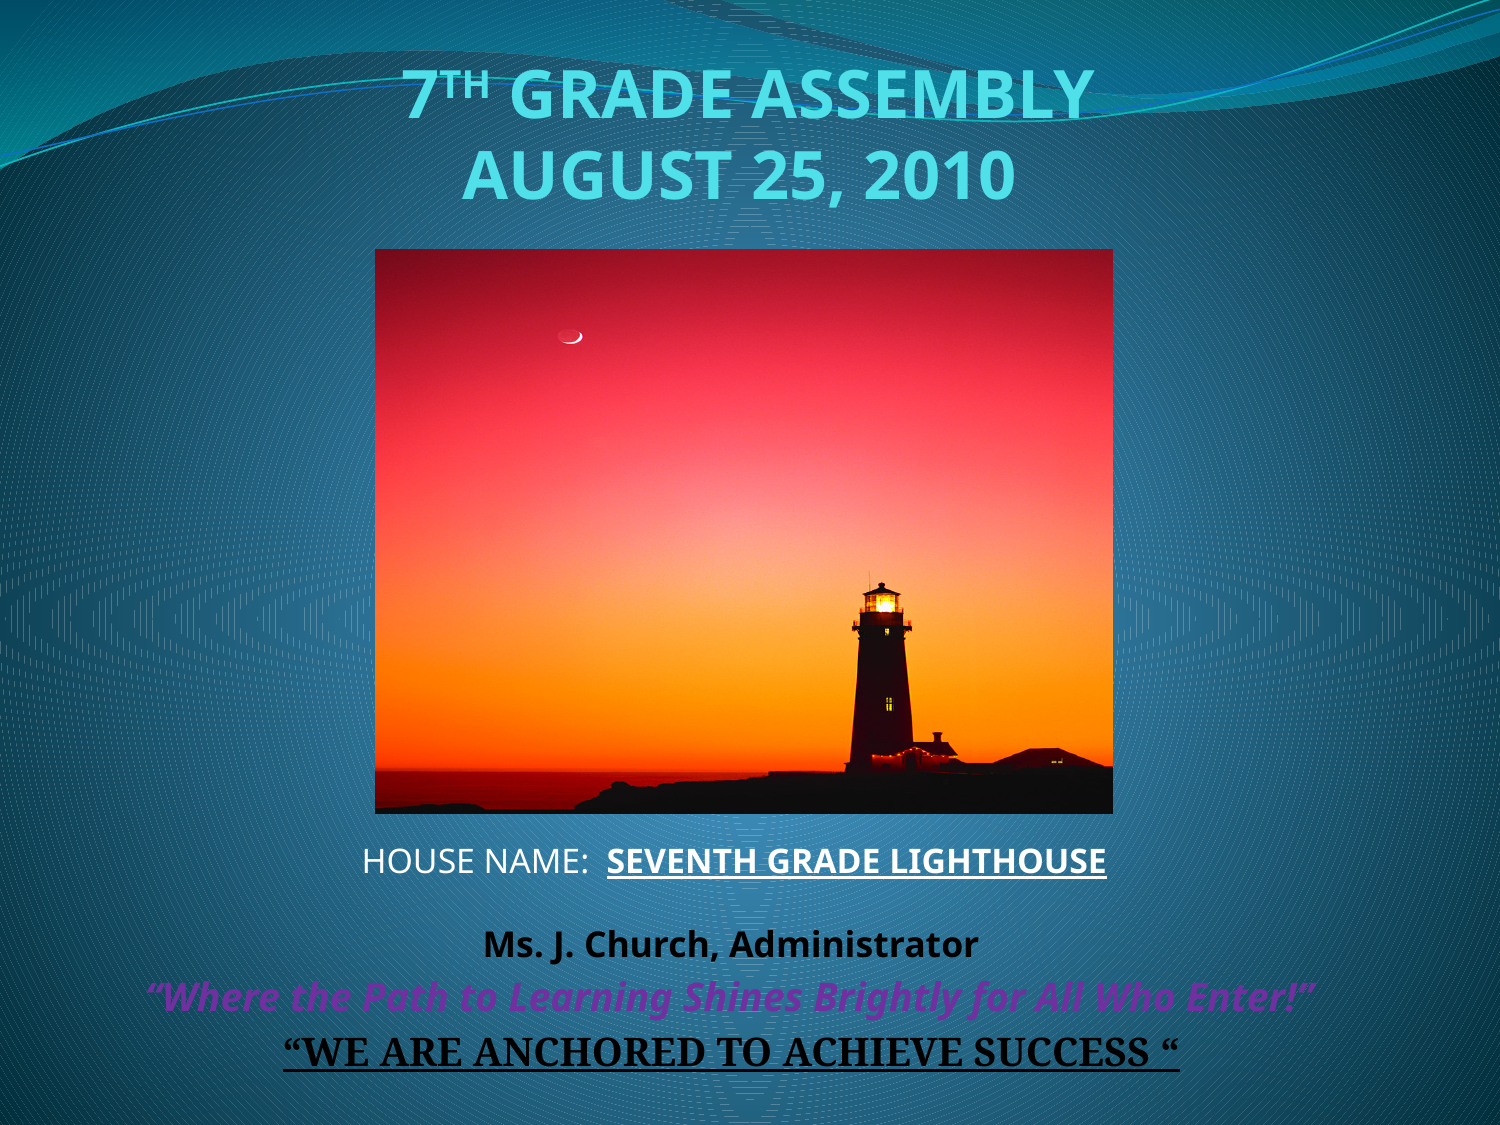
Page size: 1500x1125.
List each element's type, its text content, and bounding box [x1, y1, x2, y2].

subtitle HOUSE NAME: SEVENTH GRADE LIGHTHOUSE Ms. J. Church, Administrator “Where the Path to Learning Shines Brightly for All Who Enter!” “WE ARE ANCHORED TO ACHIEVE SUCCESS “ [112, 762, 1363, 1088]
title 7TH GRADE ASSEMBLY AUGUST 25, 2010 [112, 50, 1388, 213]
picture [374, 249, 1113, 814]
